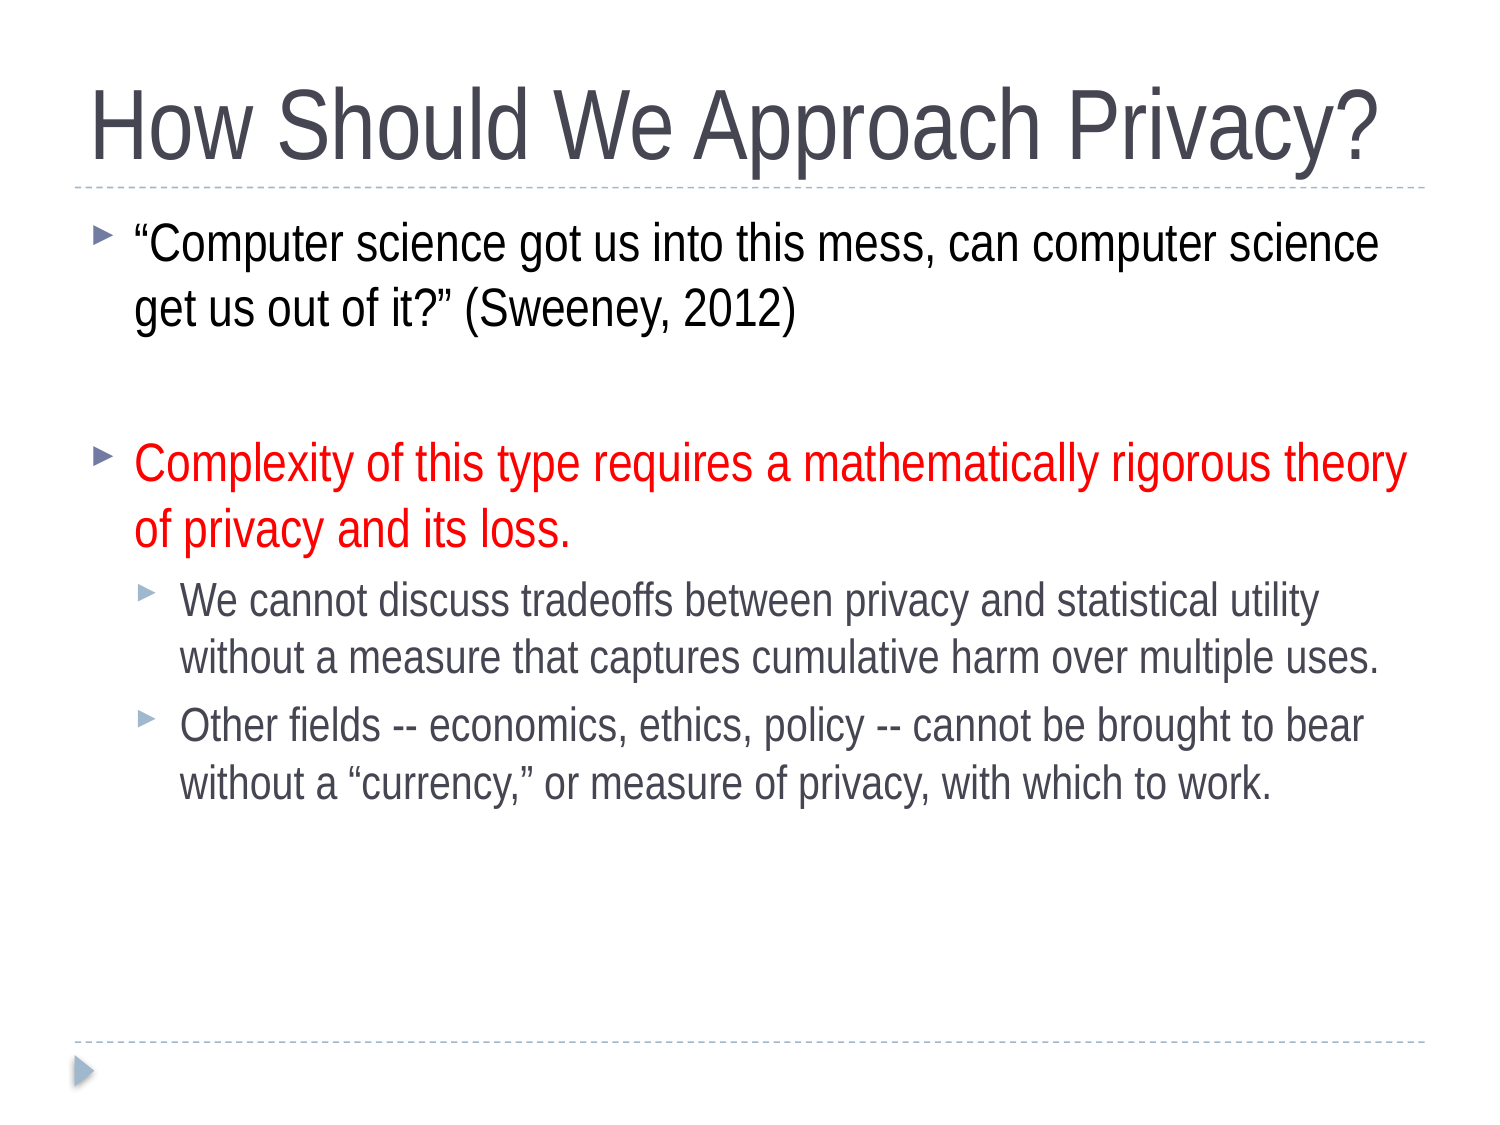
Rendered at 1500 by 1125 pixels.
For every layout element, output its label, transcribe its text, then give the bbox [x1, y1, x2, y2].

list “Computer science got us into this mess, can computer science get us out of it?” (Sweeney, 2012) Complexity of this type requires a mathematically rigorous theory of privacy and its loss. We cannot discuss tradeoffs between privacy and statistical utility without a measure that captures cumulative harm over multiple uses. Other fields -- economics, ethics, policy -- cannot be brought to bear without a “currency,” or measure of privacy, with which to work. [75, 200, 1425, 1010]
title How Should We Approach Privacy? [75, 24, 1425, 188]
